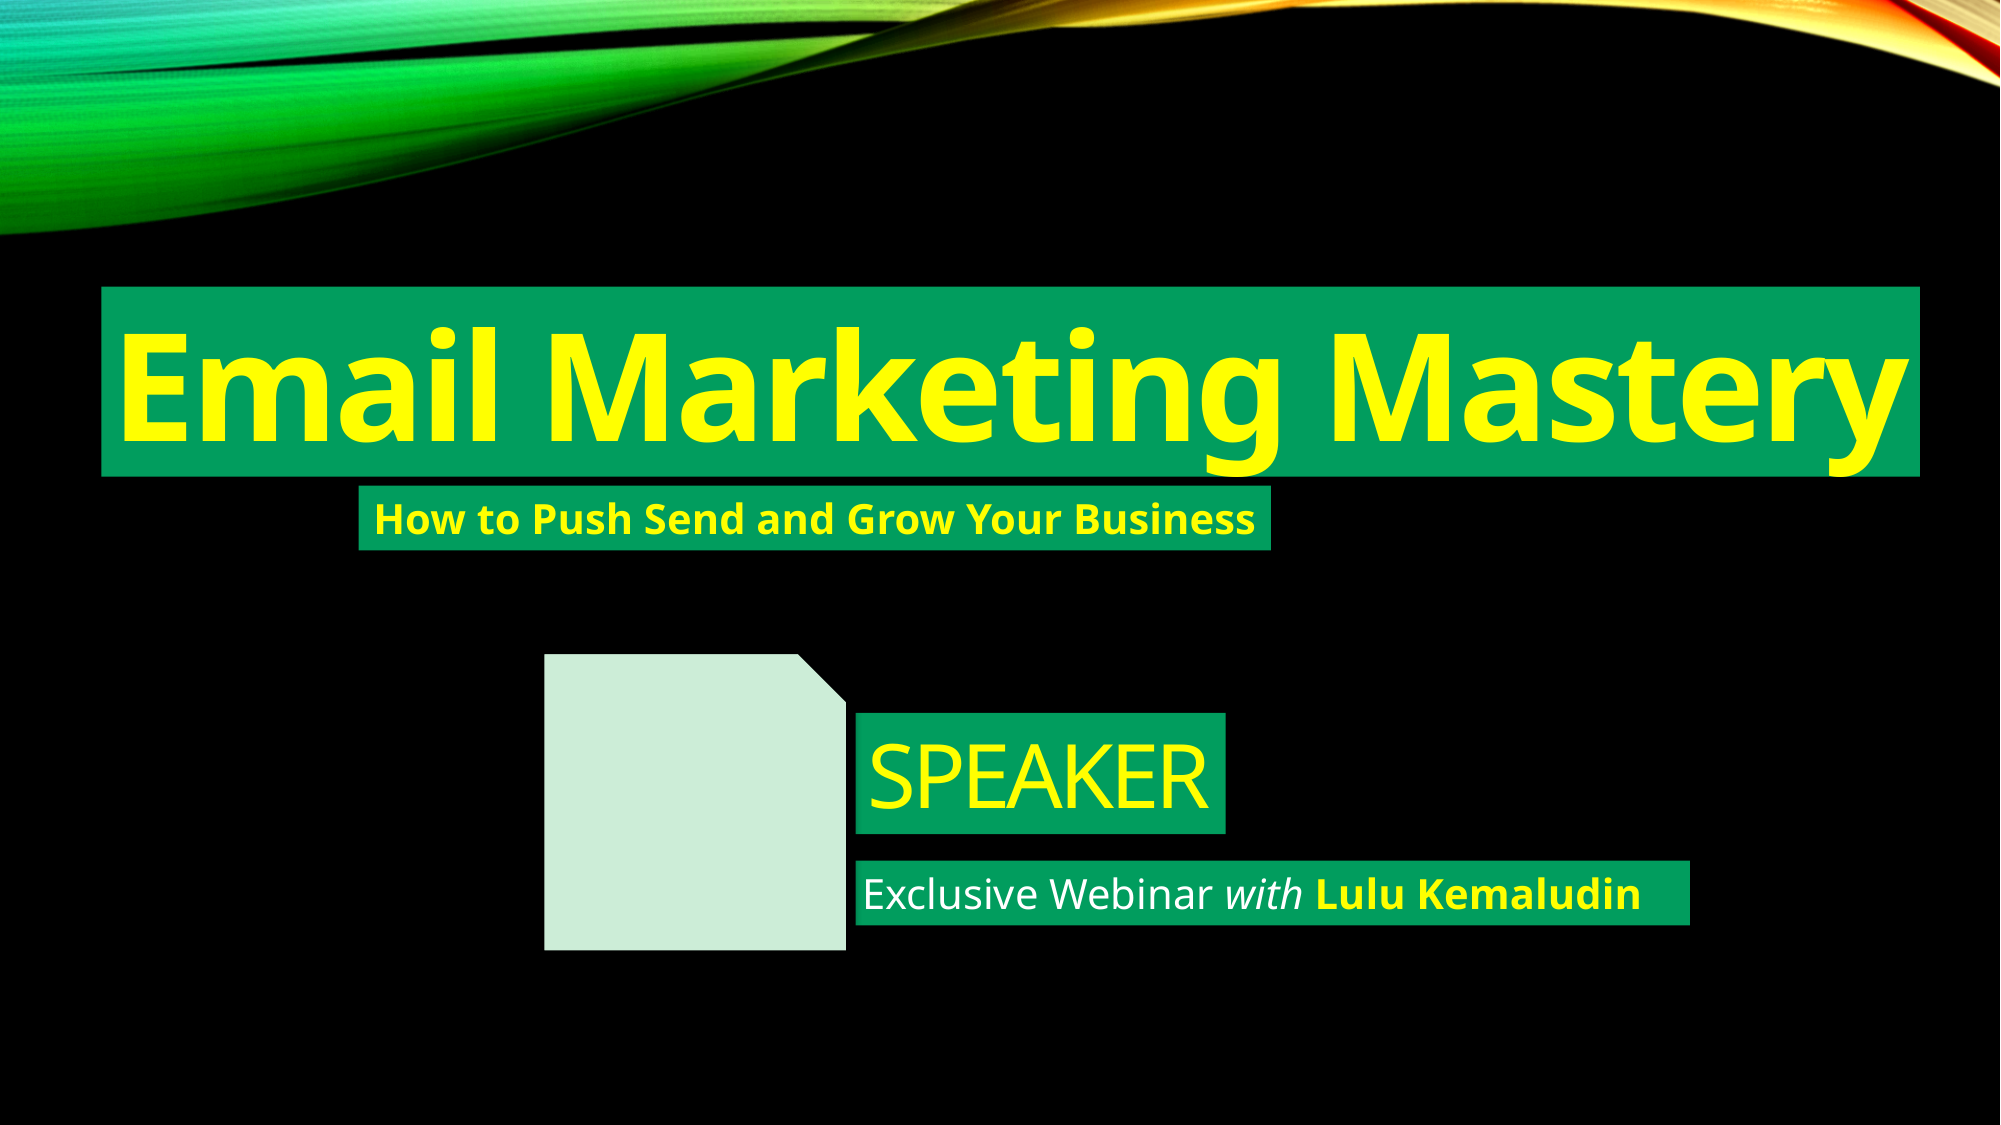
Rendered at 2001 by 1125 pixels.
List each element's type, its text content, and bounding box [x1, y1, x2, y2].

text_box Exclusive Webinar with Lulu Kemaludin [860, 860, 1690, 926]
text_box Email Marketing Mastery [101, 286, 1920, 477]
text_box SPEAKER [860, 712, 1226, 835]
picture [0, 0, 2000, 237]
text_box How to Push Send and Grow Your Business [358, 485, 1271, 551]
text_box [500, 649, 852, 956]
